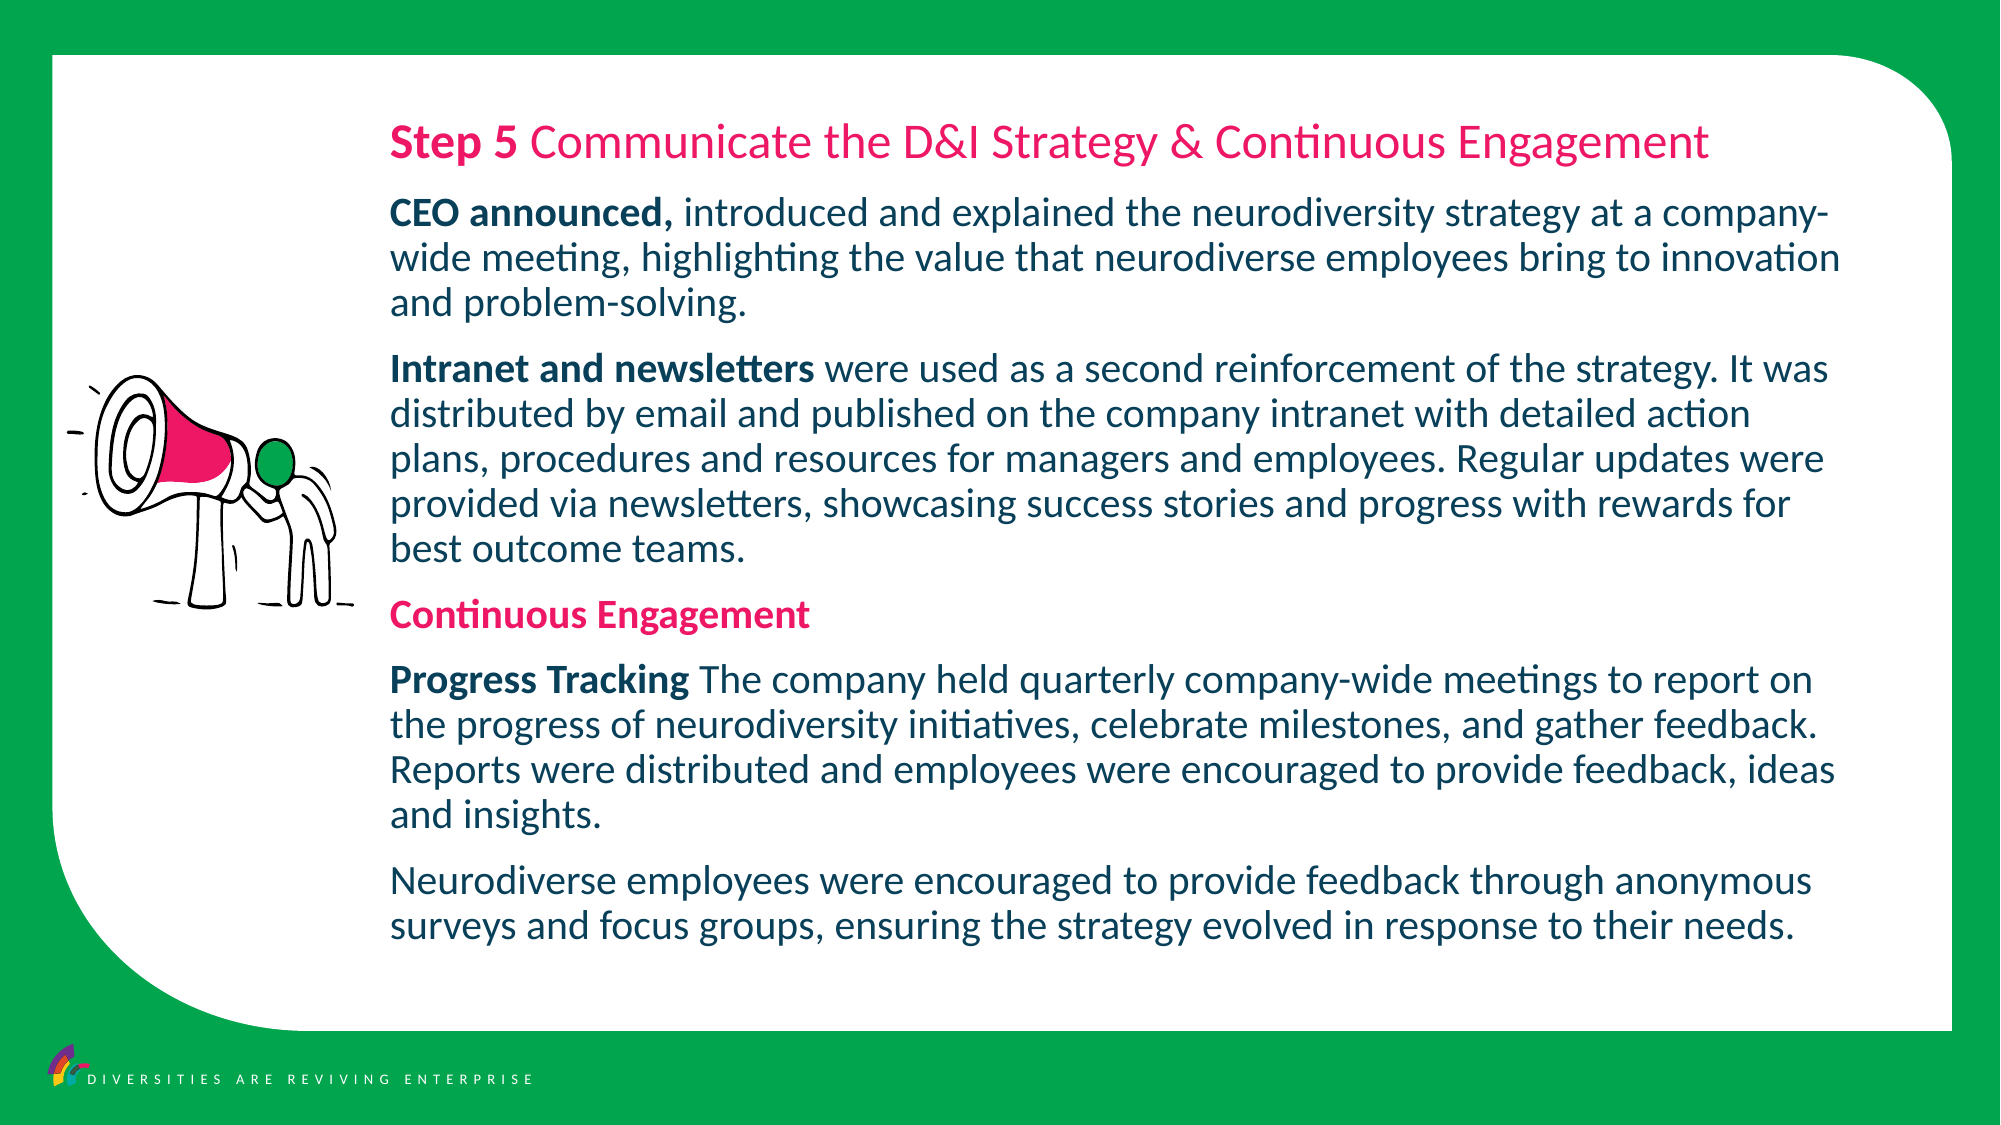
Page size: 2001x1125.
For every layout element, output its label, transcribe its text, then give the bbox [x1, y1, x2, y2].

text_box Step 5 Communicate the D&I Strategy & Continuous Engagement CEO announced, introduced and explained the neurodiversity strategy at a company-wide meeting, highlighting the value that neurodiverse employees bring to innovation and problem-solving. Intranet and newsletters were used as a second reinforcement of the strategy. It was distributed by email and published on the company intranet with detailed action plans, procedures and resources for managers and employees. Regular updates were provided via newsletters, showcasing success stories and progress with rewards for best outcome teams. Continuous Engagement Progress Tracking The company held quarterly company-wide meetings to report on the progress of neurodiversity initiatives, celebrate milestones, and gather feedback. Reports were distributed and employees were encouraged to provide feedback, ideas and insights. Neurodiverse employees were encouraged to provide feedback through anonymous surveys and focus groups, ensuring the strategy evolved in response to their needs. [374, 108, 1864, 305]
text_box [66, 374, 355, 610]
